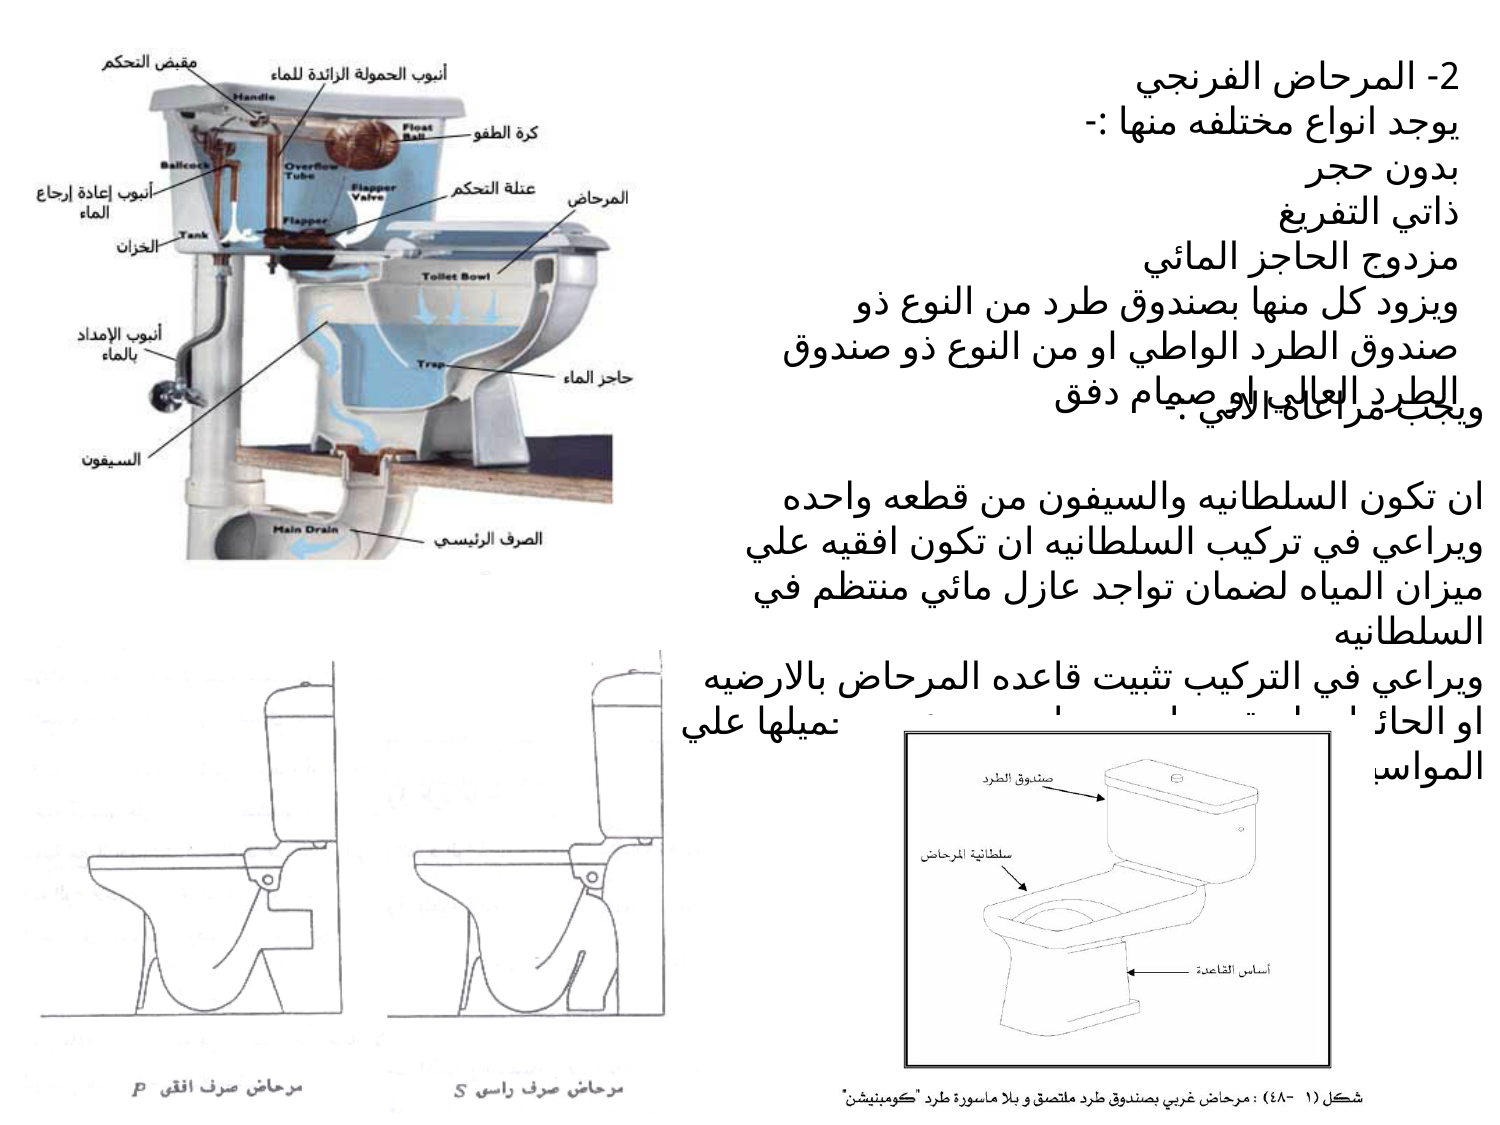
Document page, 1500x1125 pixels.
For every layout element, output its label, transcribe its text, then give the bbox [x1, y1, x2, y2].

picture [24, 645, 701, 1119]
text_box ويجب مراعاه الاتي :- ان تكون السلطانيه والسيفون من قطعه واحده ويراعي في تركيب السلطانيه ان تكون افقيه علي ميزان المياه لضمان تواجد عازل مائي منتظم في السلطانيه ويراعي في التركيب تثبيت قاعده المرحاض بالارضيه او الحائط بطريقه مناسبه بما يضمن عدم تحميلها علي المواسير المتصله بها [650, 374, 1500, 795]
picture [24, 37, 651, 576]
text_box 2- المرحاض الفرنجي يوجد انواع مختلفه منها :- بدون حجر ذاتي التفريغ مزدوج الحاجز المائي ويزود كل منها بصندوق طرد من النوع ذو صندوق الطرد الواطي او من النوع ذو صندوق الطرد العالي او صمام دفق [724, 0, 1475, 374]
picture [837, 714, 1376, 1125]
